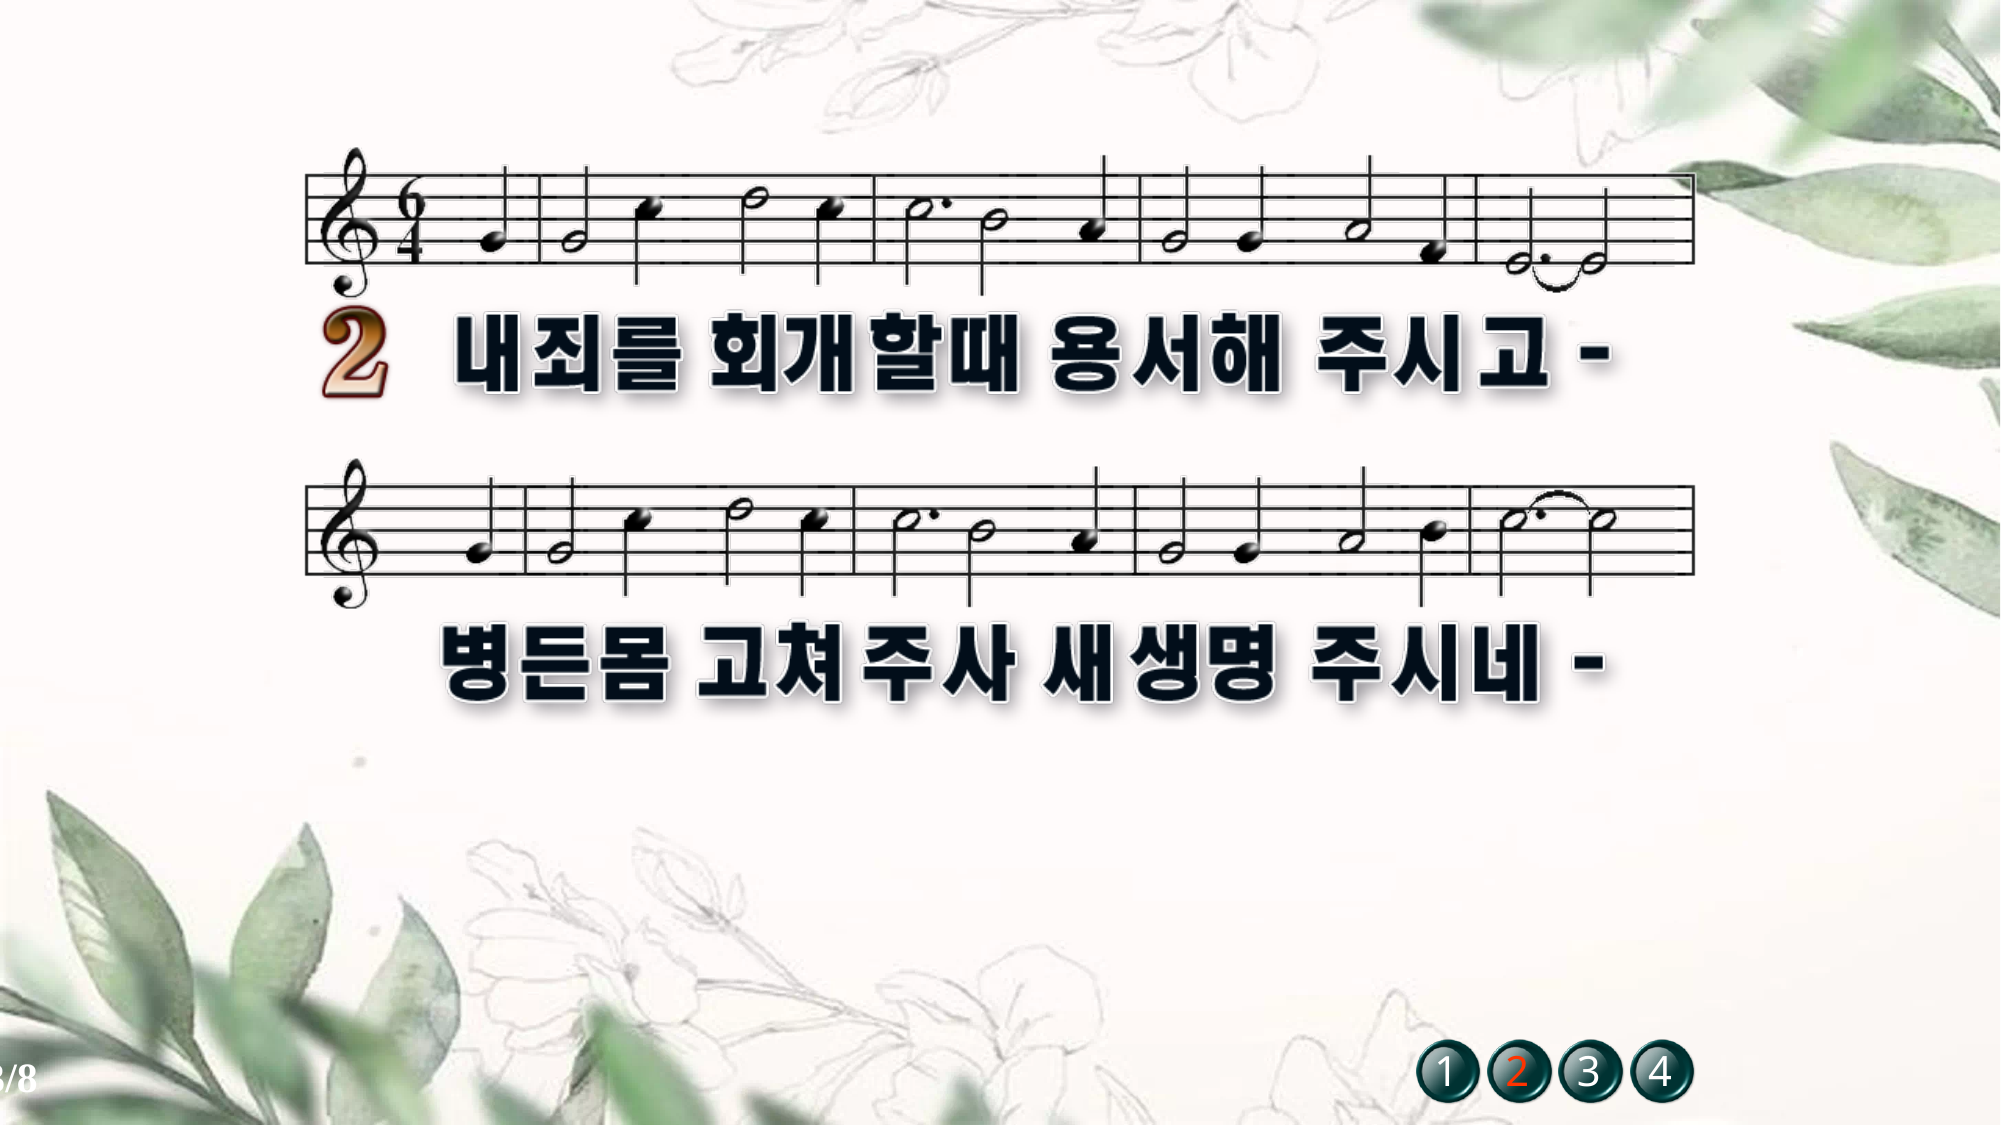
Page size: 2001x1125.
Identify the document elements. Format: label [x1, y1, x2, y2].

text_box [1555, 1035, 1626, 1106]
picture [0, 0, 2001, 1125]
text_box [1413, 1035, 1484, 1106]
text_box [1627, 1035, 1697, 1106]
text_box [1484, 1035, 1555, 1106]
